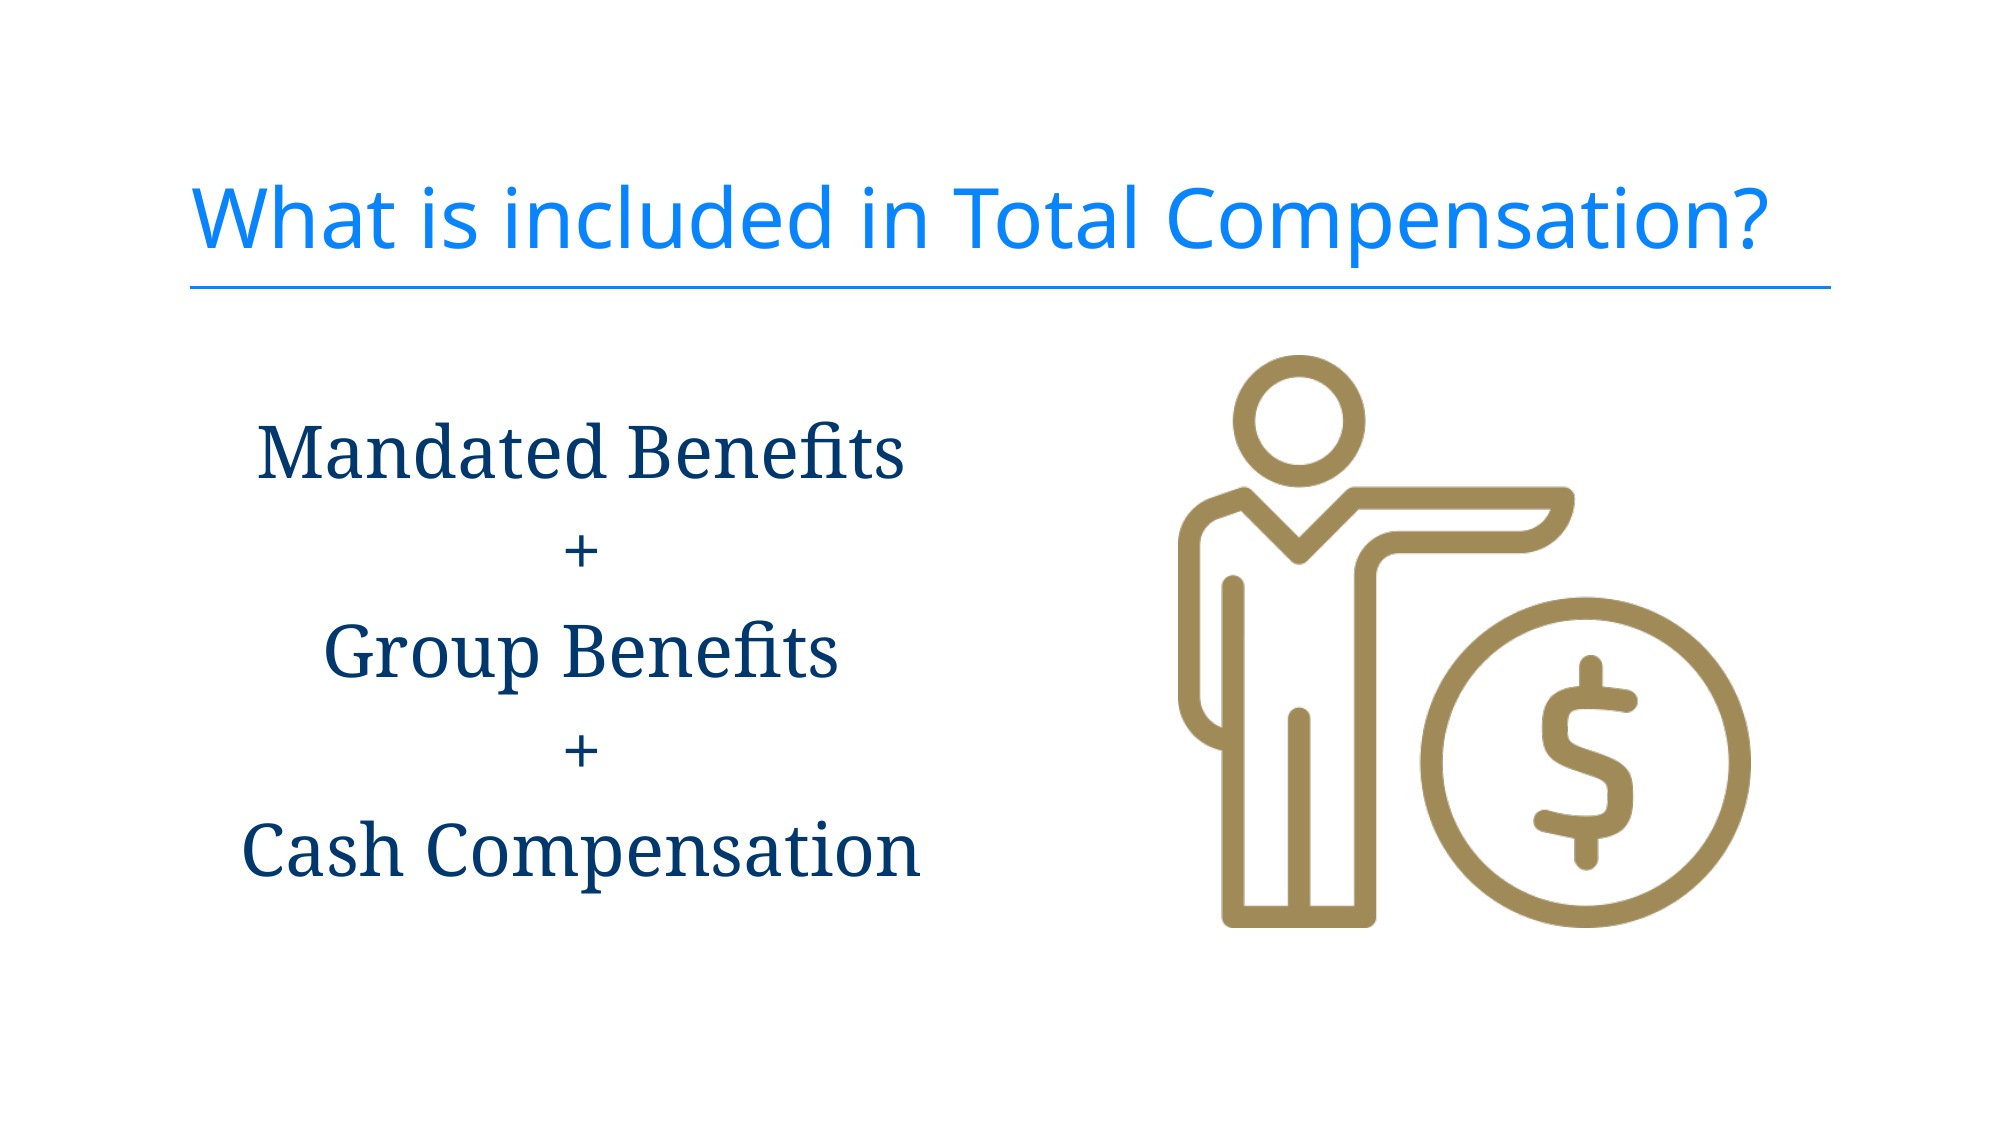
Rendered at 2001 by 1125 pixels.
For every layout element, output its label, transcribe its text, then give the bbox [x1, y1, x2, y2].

list Mandated Benefits + Group Benefits + Cash Compensation [176, 299, 988, 1014]
picture [1178, 355, 1751, 928]
title What is included in Total Compensation? [176, 170, 1832, 278]
